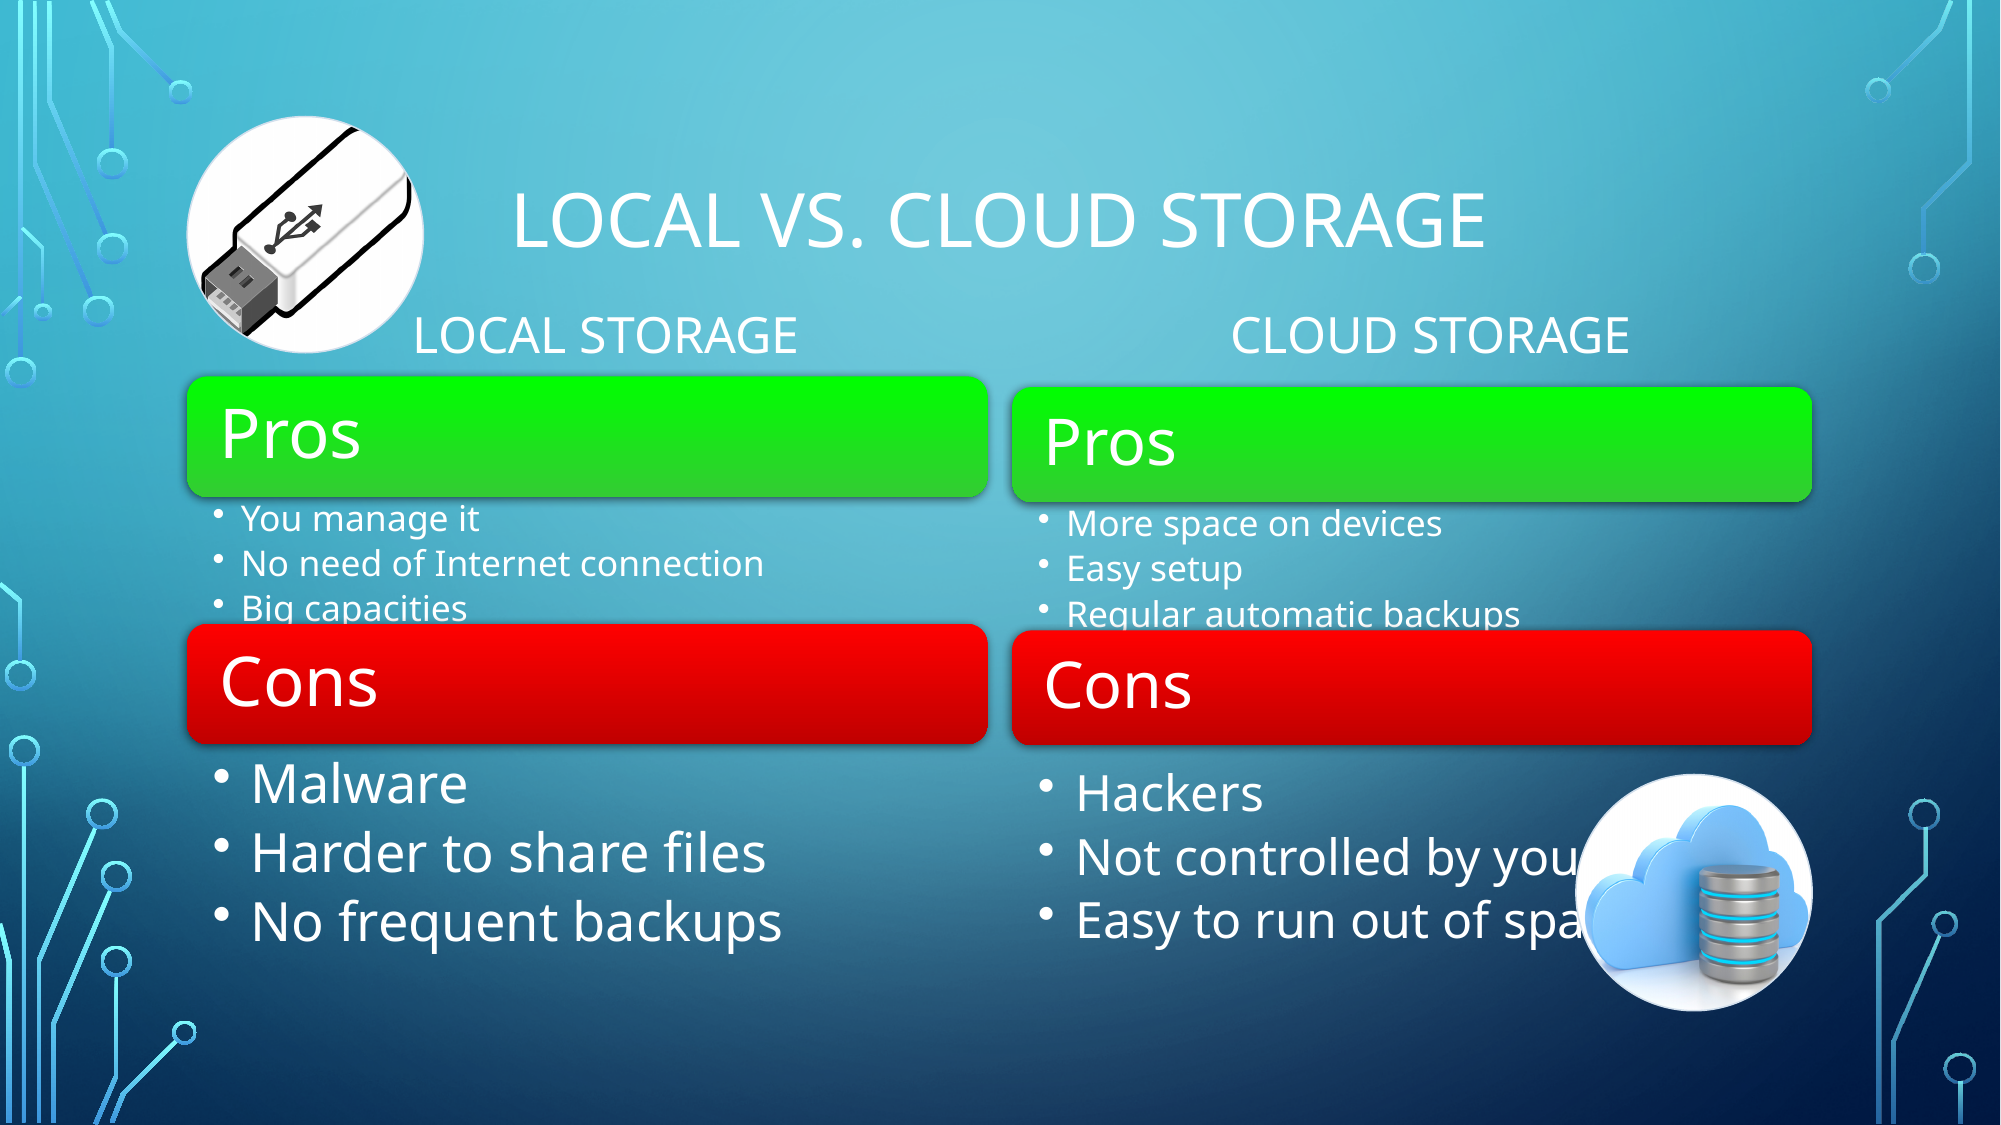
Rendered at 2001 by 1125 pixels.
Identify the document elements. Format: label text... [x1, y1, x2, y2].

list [186, 370, 988, 1011]
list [1012, 370, 1813, 1011]
list Cloud storage [1050, 237, 1813, 370]
text_box [186, 115, 425, 354]
list Local storage [224, 237, 988, 370]
title Local vs. cloud storage [187, 101, 1813, 344]
